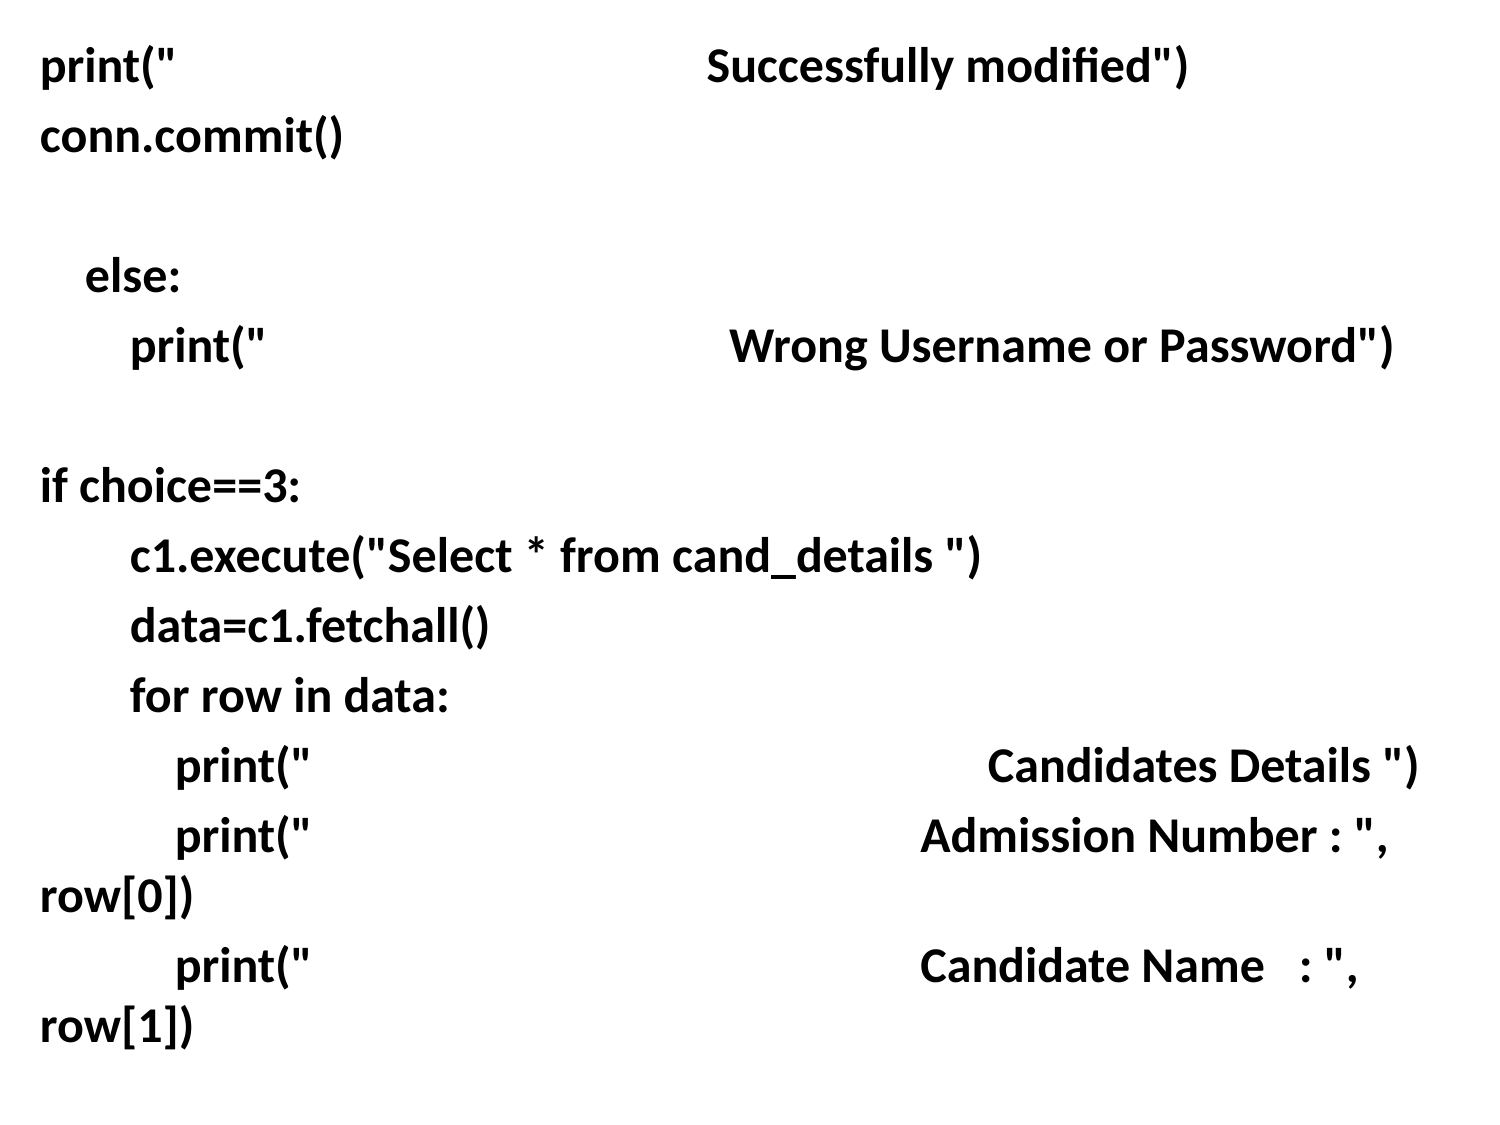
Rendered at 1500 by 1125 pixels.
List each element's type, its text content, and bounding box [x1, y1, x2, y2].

subtitle print(" Successfully modified") conn.commit() else: print(" Wrong Username or Password") if choice==3: c1.execute("Select * from cand_details ") data=c1.fetchall() for row in data: print(" Candidates Details ") print(" Admission Number : ", row[0]) print(" Candidate Name : ", row[1]) [24, 24, 1475, 1100]
